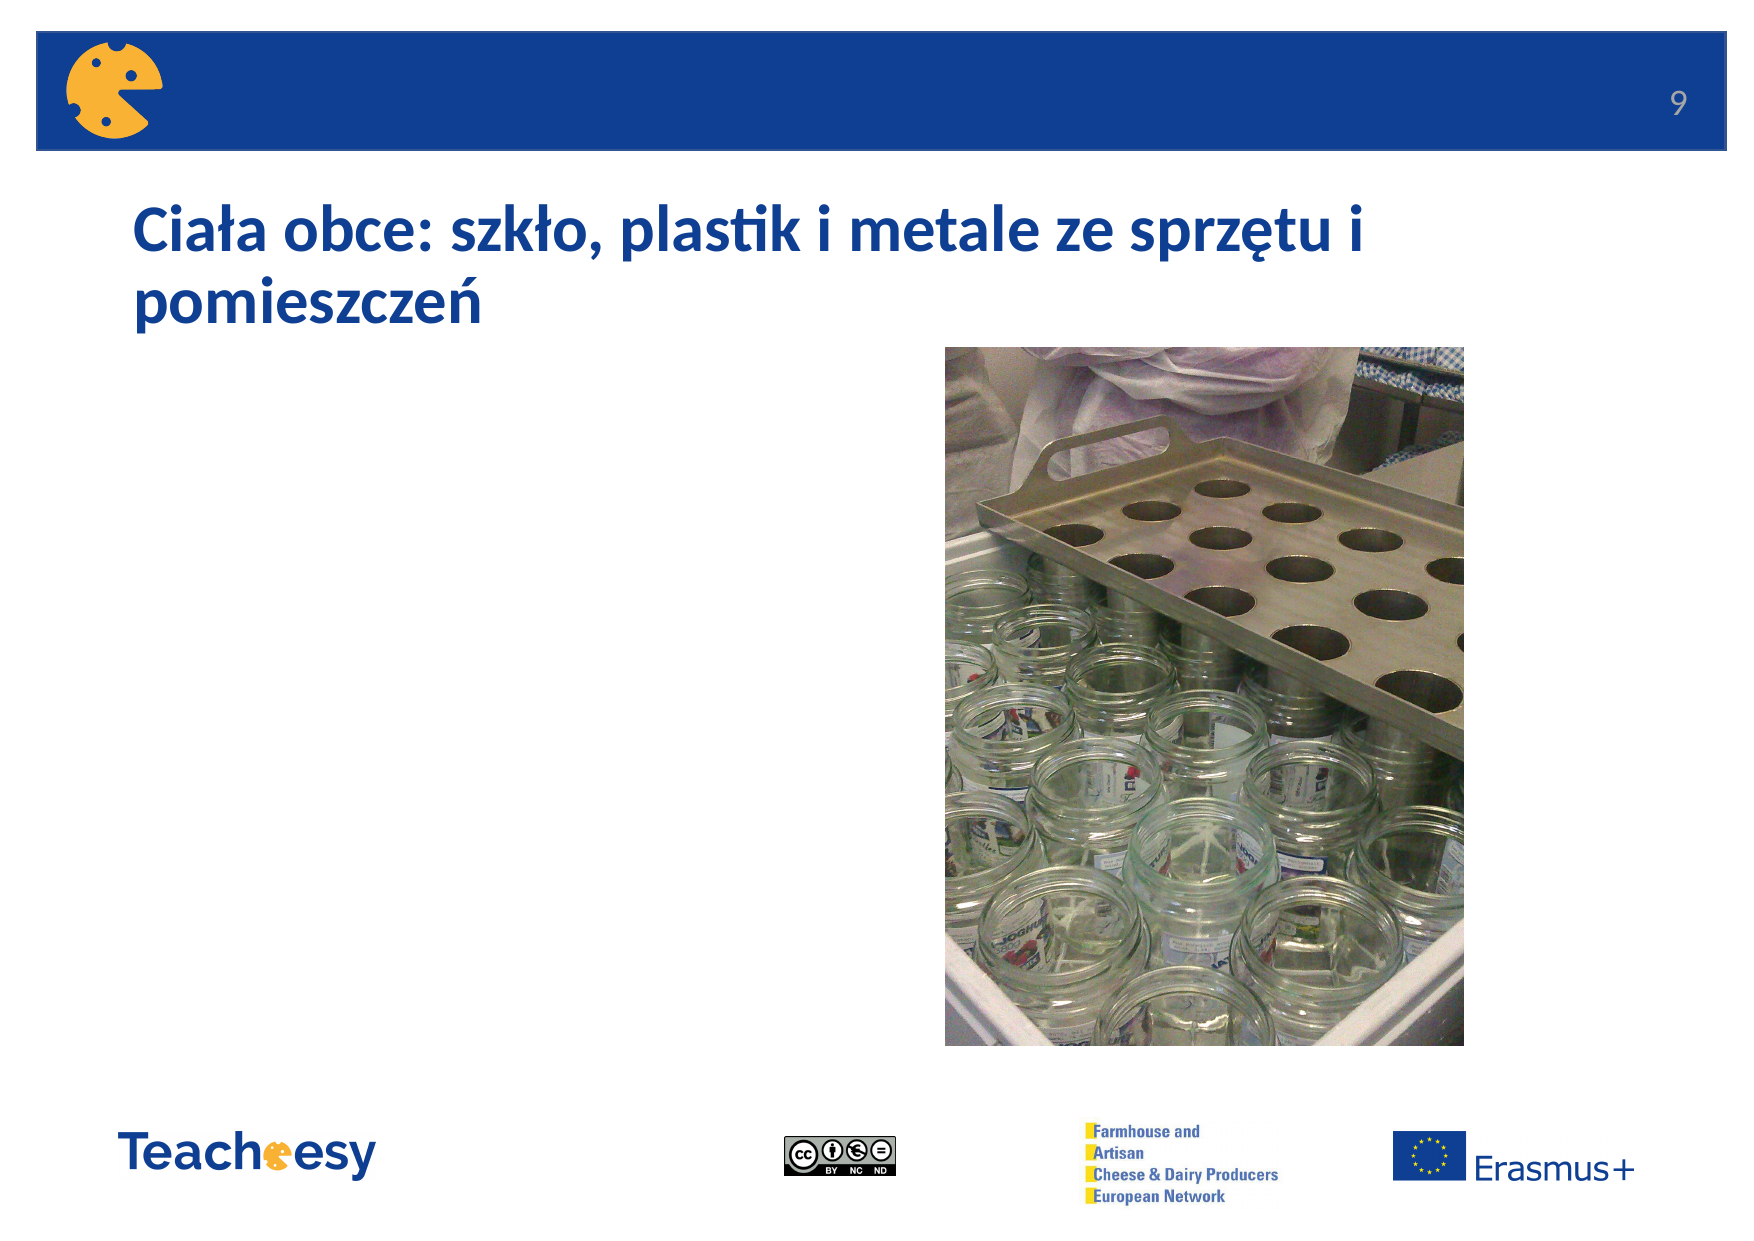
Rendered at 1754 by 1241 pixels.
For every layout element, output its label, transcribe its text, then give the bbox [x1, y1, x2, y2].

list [945, 347, 1464, 1046]
picture [784, 1136, 896, 1176]
slide_number 9 [1606, 69, 1705, 113]
picture [41, 17, 188, 164]
picture [1393, 1131, 1634, 1181]
picture [1079, 1117, 1283, 1210]
picture [118, 1131, 376, 1181]
title Ciała obce: szkło, plastik i metale ze sprzętu i pomieszczeń [118, 186, 1631, 348]
